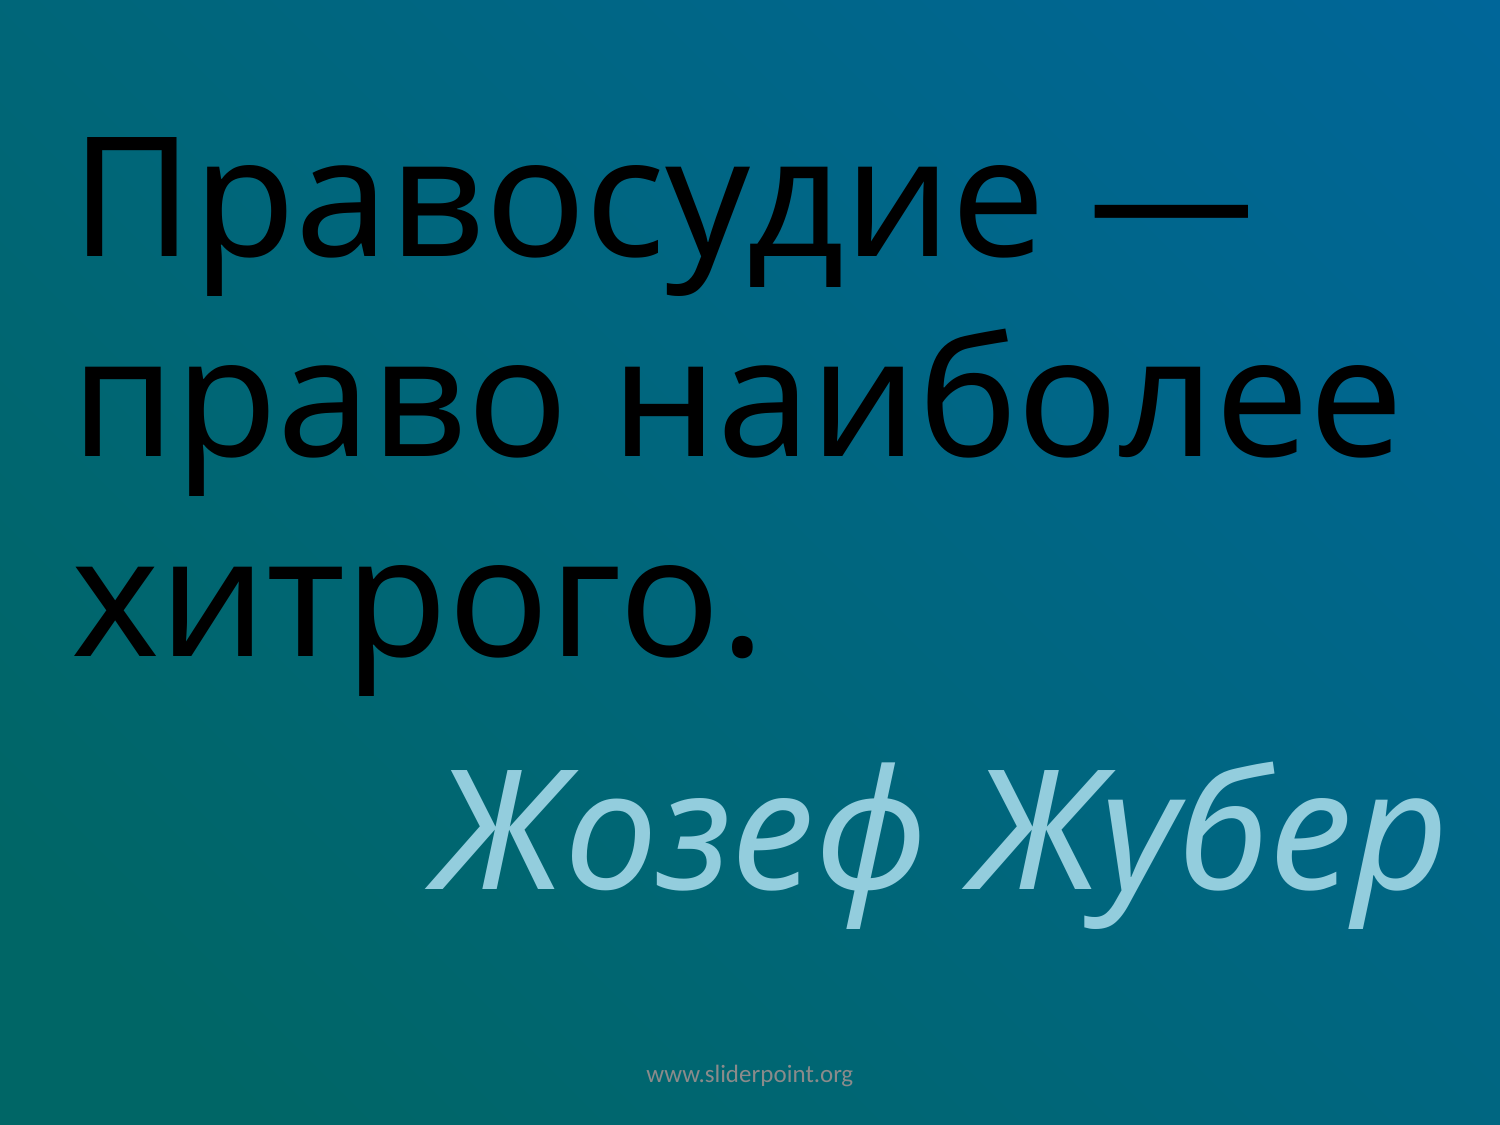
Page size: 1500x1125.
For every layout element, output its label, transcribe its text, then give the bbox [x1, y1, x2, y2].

footer www.sliderpoint.org [512, 1042, 988, 1103]
list Правосудие — право наиболее хитрого. Жозеф Жубер [0, 82, 1465, 1090]
